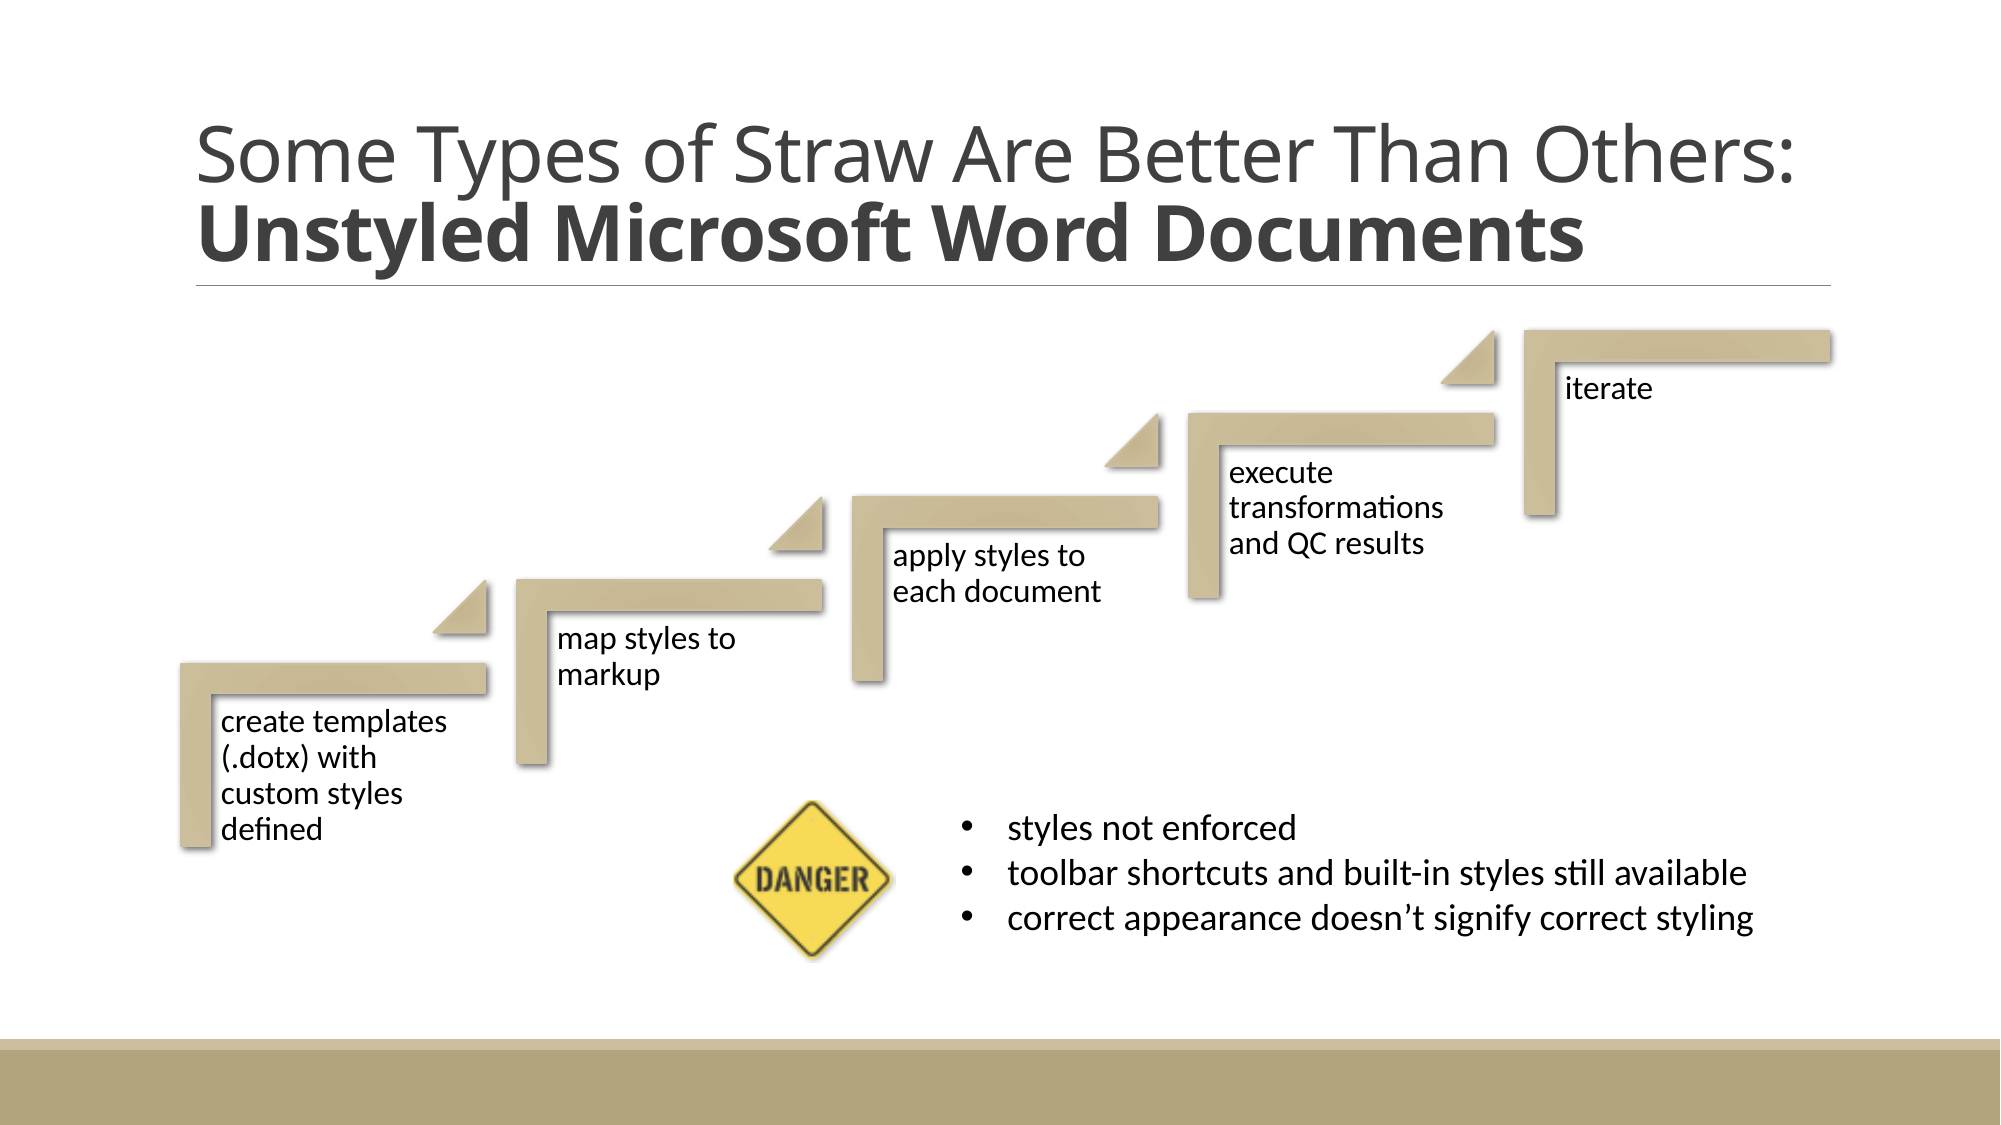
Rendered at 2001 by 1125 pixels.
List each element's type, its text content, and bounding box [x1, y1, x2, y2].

title Some Types of Straw Are Better Than Others: Unstyled Microsoft Word Documents [180, 47, 1830, 285]
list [179, 302, 1831, 964]
picture [732, 799, 897, 964]
